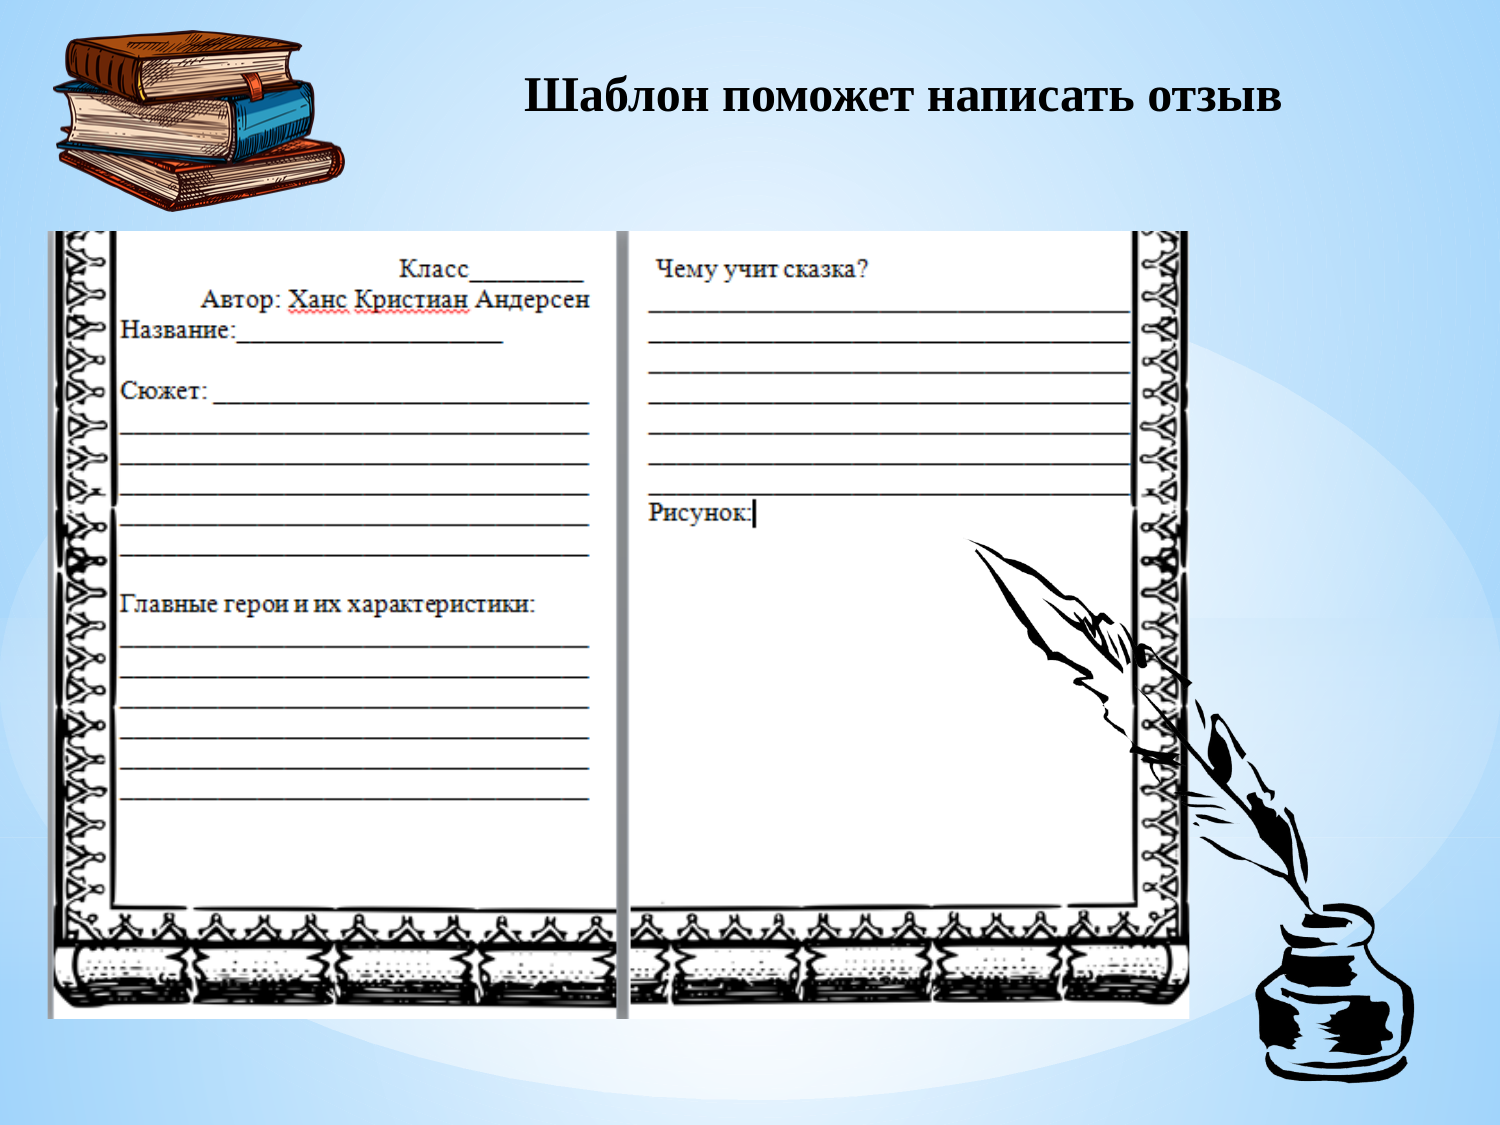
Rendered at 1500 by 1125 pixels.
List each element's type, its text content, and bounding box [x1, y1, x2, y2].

text_box Шаблон поможет написать отзыв [466, 54, 1341, 130]
picture [52, 30, 346, 213]
picture [47, 231, 1422, 1093]
